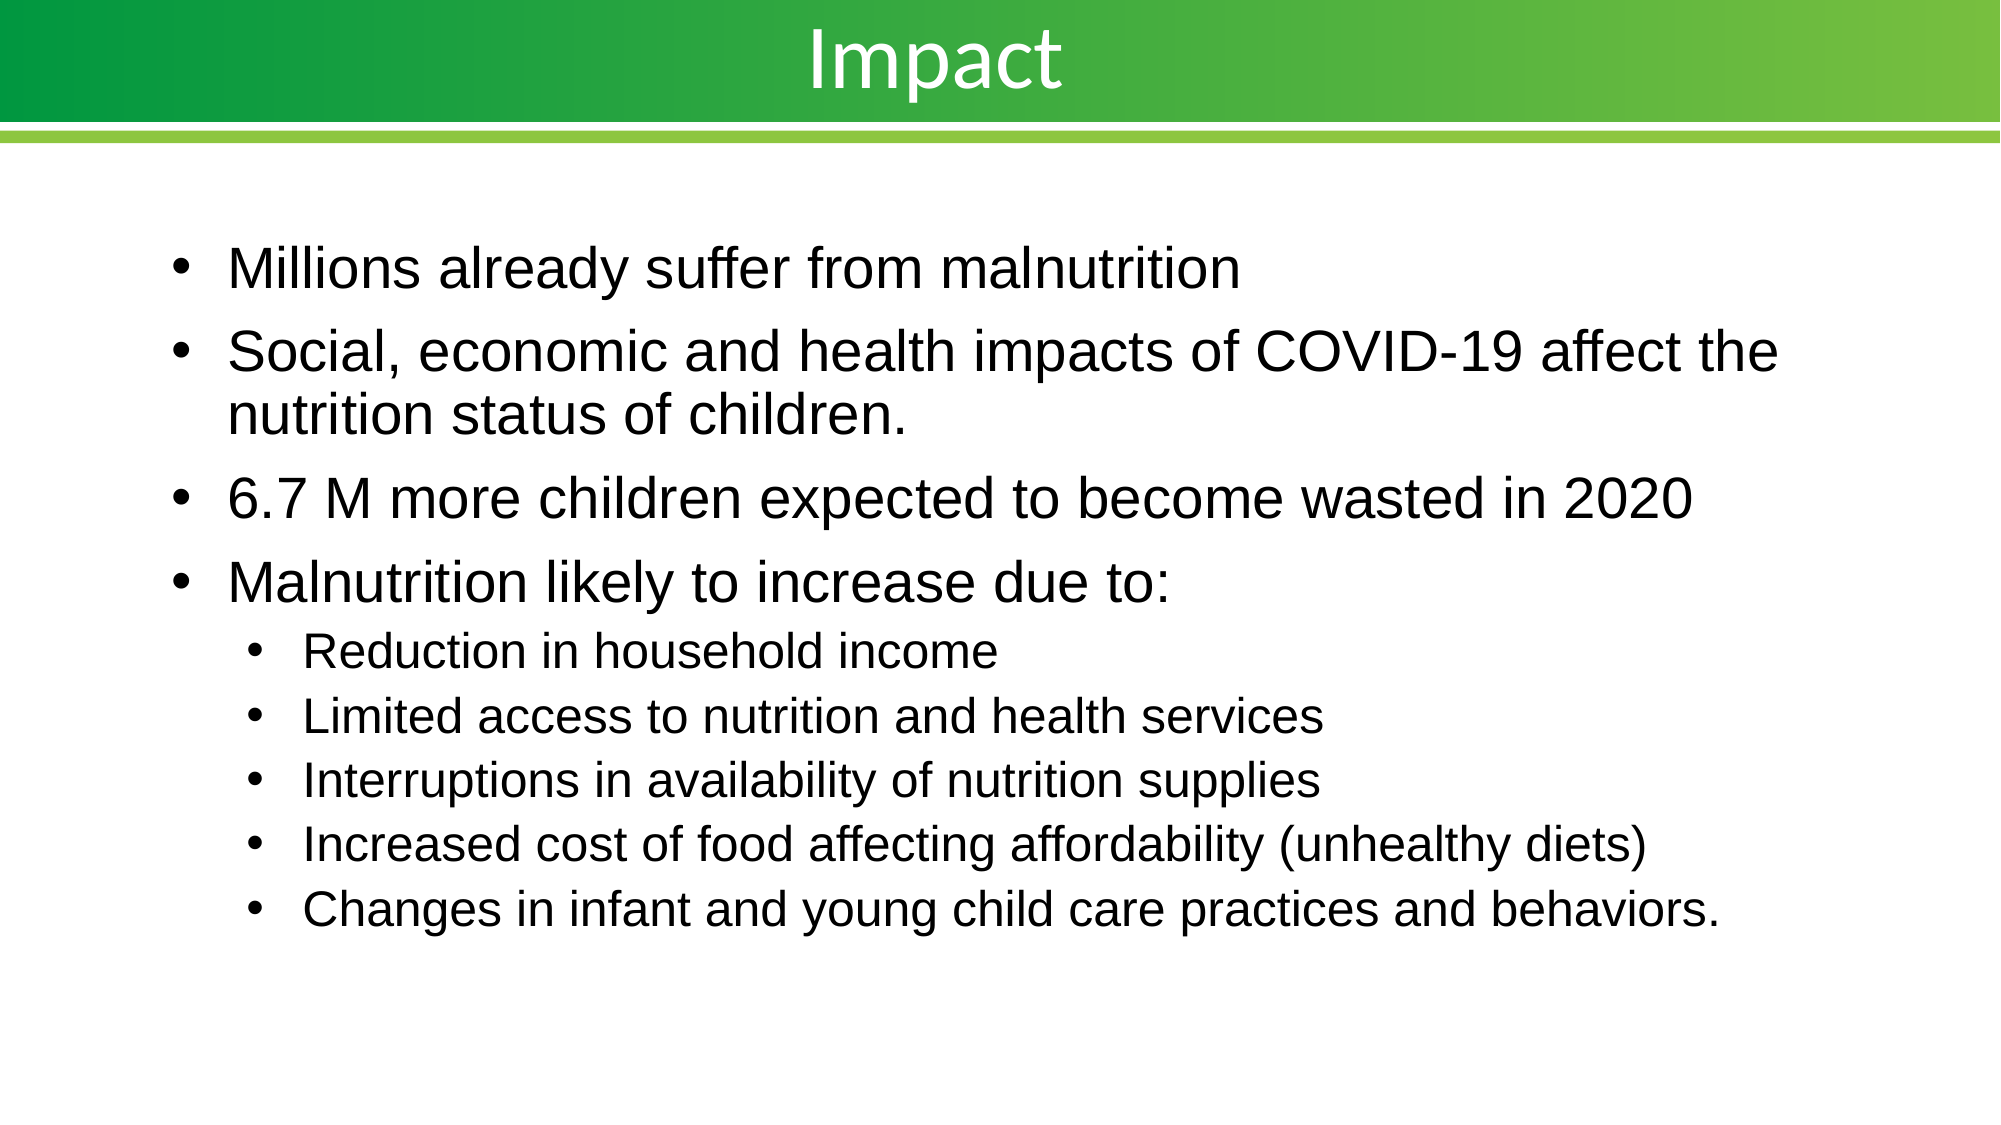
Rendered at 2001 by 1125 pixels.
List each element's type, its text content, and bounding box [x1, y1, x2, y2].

list Millions already suffer from malnutrition Social, economic and health impacts of COVID-19 affect the nutrition status of children. 6.7 M more children expected to become wasted in 2020 Malnutrition likely to increase due to: Reduction in household income Limited access to nutrition and health services Interruptions in availability of nutrition supplies Increased cost of food affecting affordability (unhealthy diets) Changes in infant and young child care practices and behaviors. [137, 230, 1863, 1120]
title Impact [0, 5, 1872, 112]
